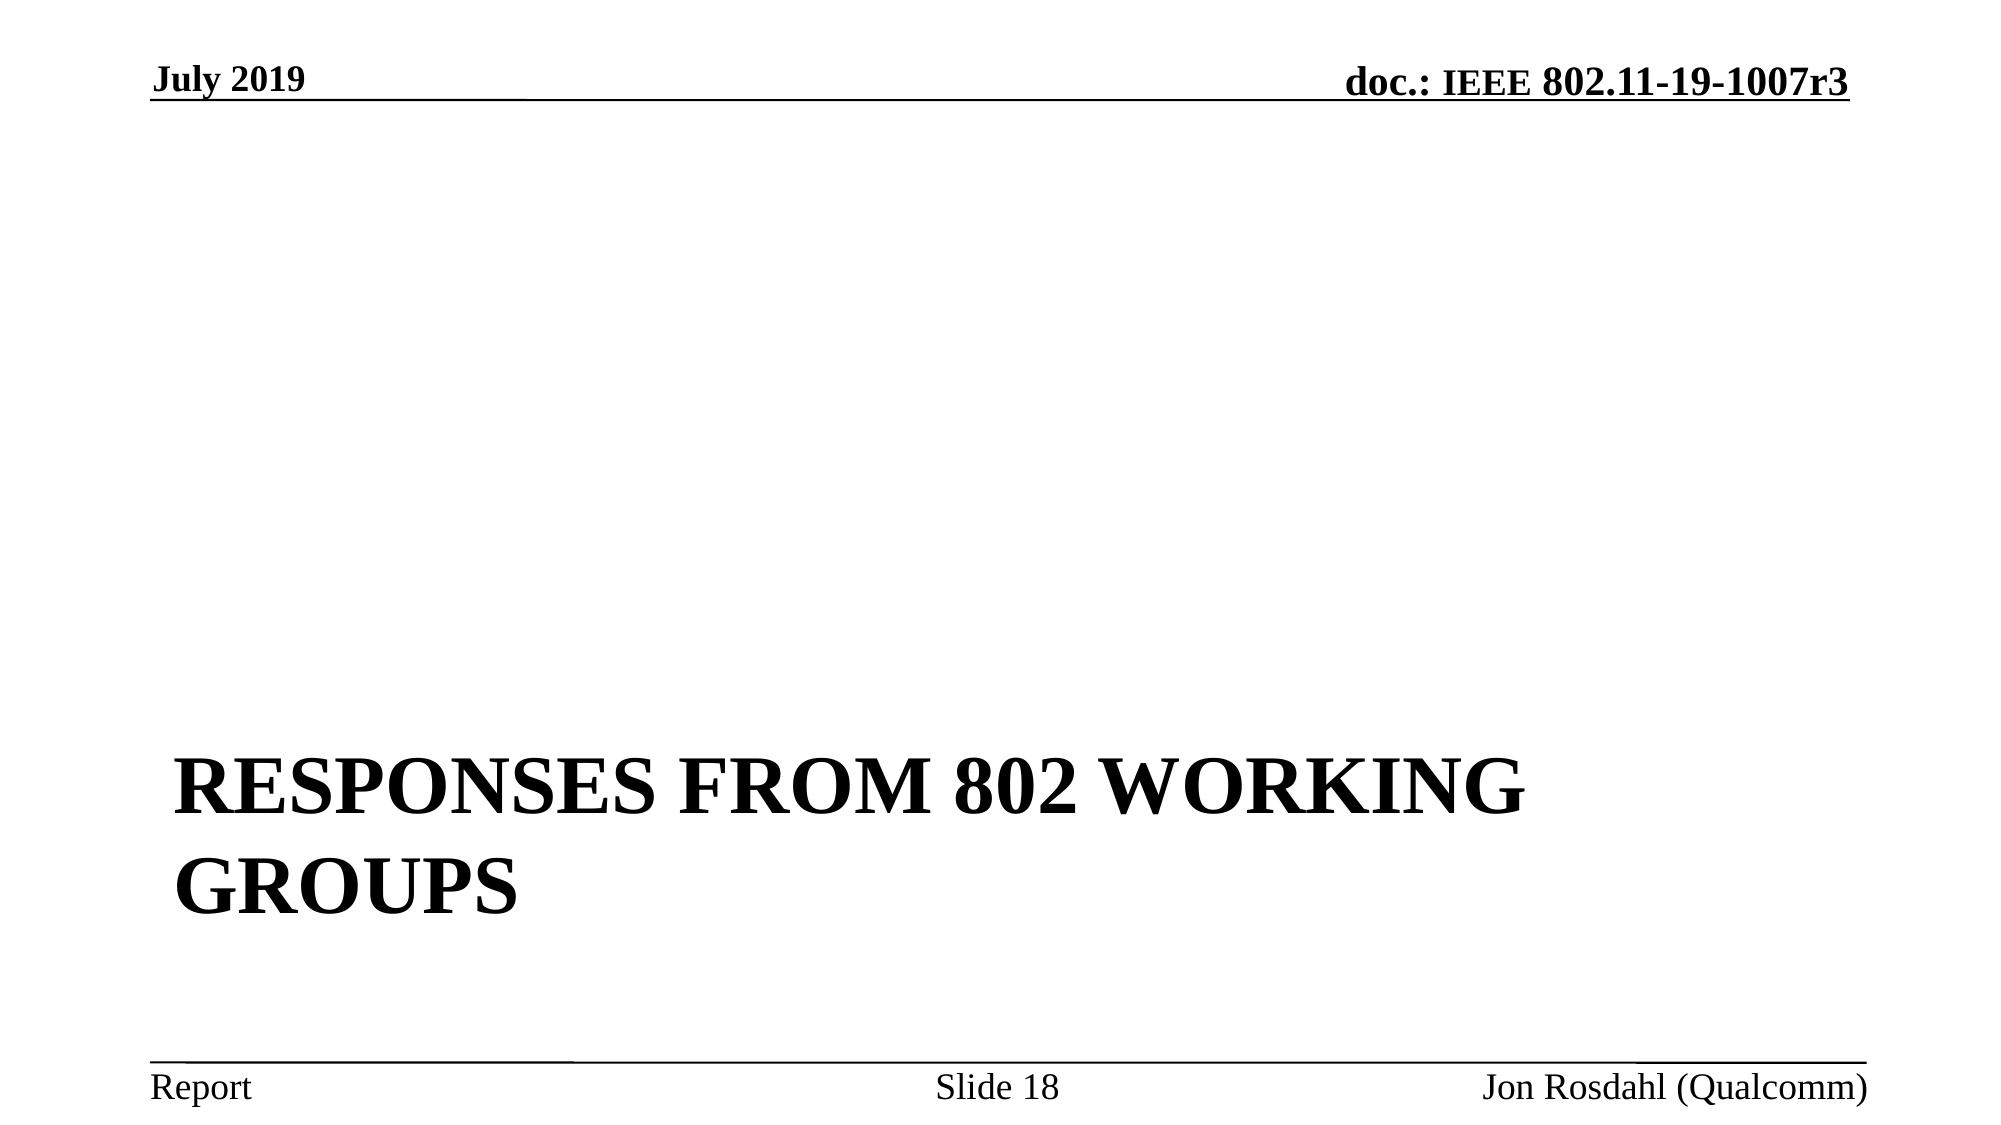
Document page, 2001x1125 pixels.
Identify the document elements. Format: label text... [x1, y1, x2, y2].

footer Jon Rosdahl (Qualcomm) [1424, 1061, 1869, 1108]
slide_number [152, 49, 434, 100]
slide_number Slide 18 [928, 1061, 1067, 1123]
title Responses from 802 Working Groups [157, 722, 1859, 947]
